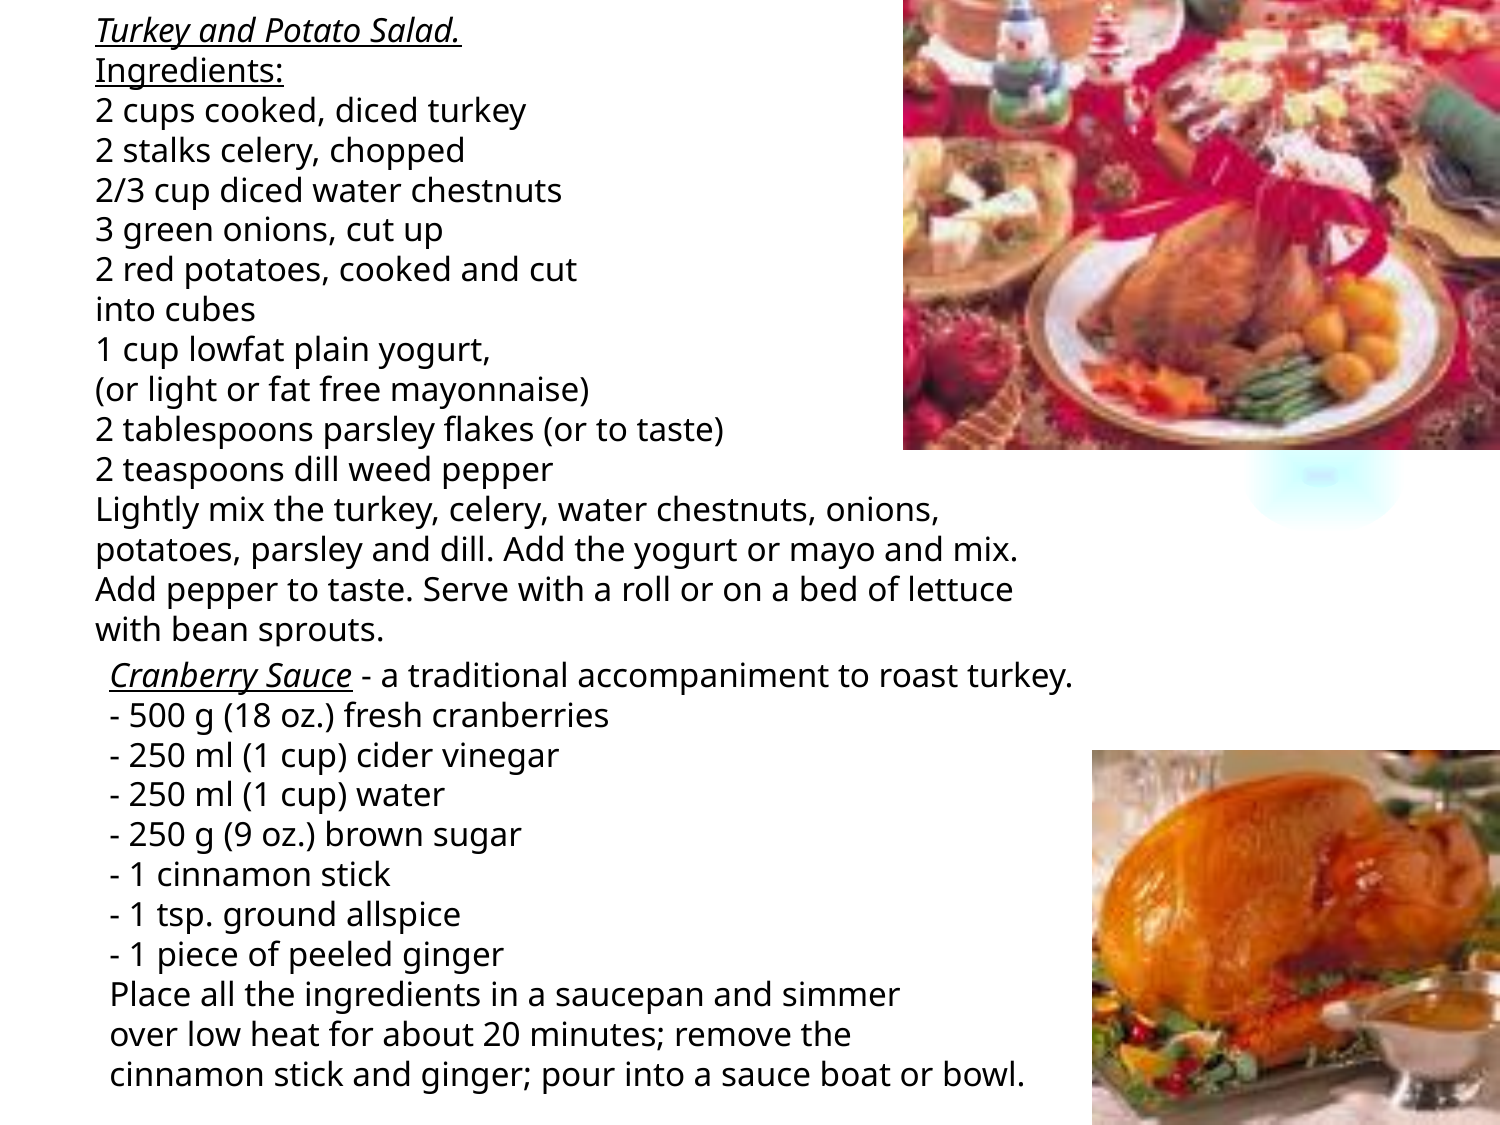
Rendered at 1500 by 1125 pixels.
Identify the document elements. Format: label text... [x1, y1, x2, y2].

picture [903, 0, 1500, 450]
picture [1092, 749, 1500, 1125]
text_box Turkey and Potato Salad. Ingredients: 2 cups cooked, diced turkey 2 stalks celery, chopped 2/3 cup diced water chestnuts 3 green onions, cut up 2 red potatoes, cooked and cut into cubes 1 cup lowfat plain yogurt, (or light or fat free mayonnaise) 2 tablespoons parsley flakes (or to taste) 2 teaspoons dill weed pepper Lightly mix the turkey, celery, water chestnuts, onions, potatoes, parsley and dill. Add the yogurt or mayo and mix. Add pepper to taste. Serve with a roll or on a bed of lettuce with bean sprouts. [80, 1, 1044, 656]
text_box Cranberry Sauce - a traditional accompaniment to roast turkey. - 500 g (18 oz.) fresh cranberries - 250 ml (1 cup) cider vinegar - 250 ml (1 cup) water - 250 g (9 oz.) brown sugar - 1 cinnamon stick - 1 tsp. ground allspice - 1 piece of peeled ginger Place all the ingredients in a saucepan and simmer over low heat for about 20 minutes; remove the cinnamon stick and ginger; pour into a sauce boat or bowl. [94, 646, 1090, 1101]
